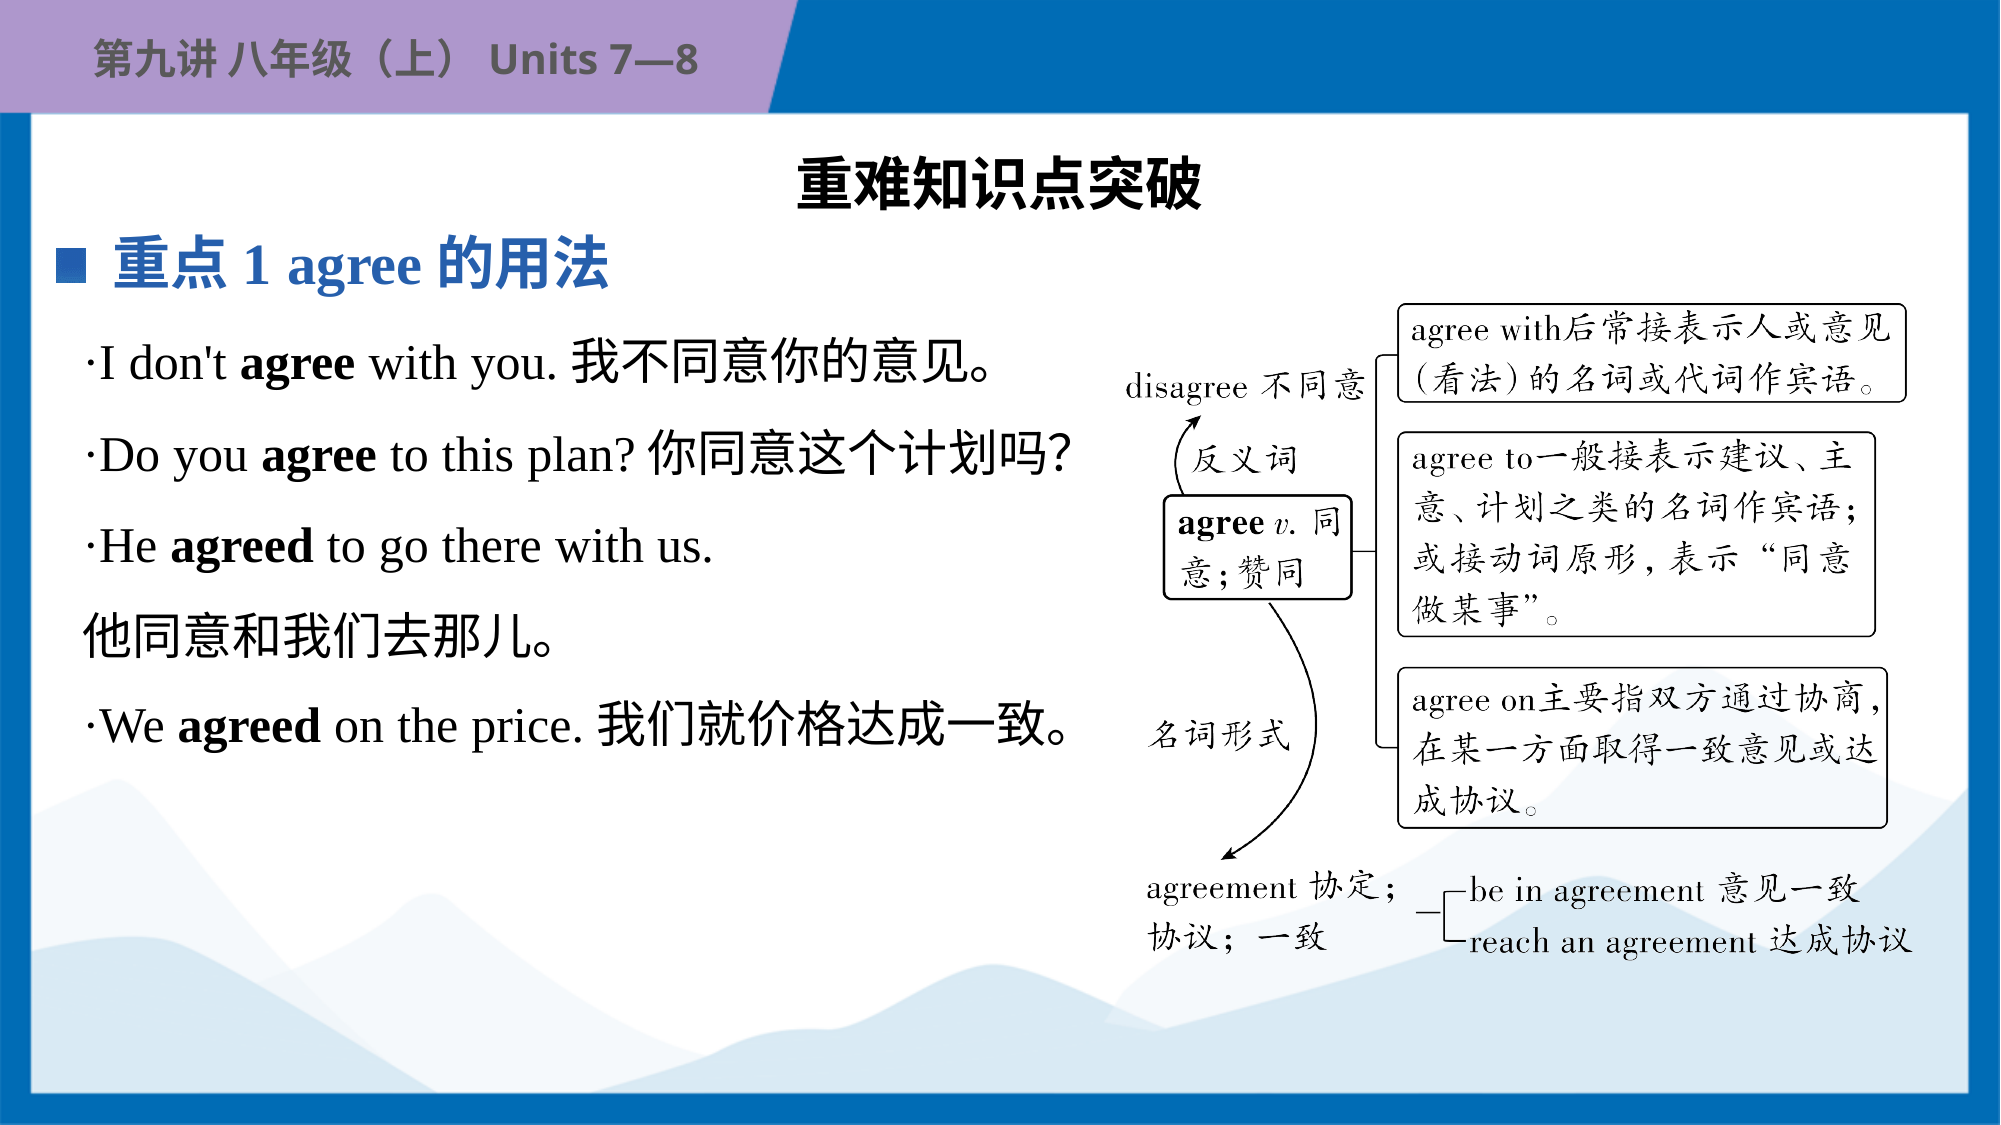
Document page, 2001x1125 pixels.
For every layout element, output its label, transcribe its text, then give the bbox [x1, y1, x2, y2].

picture [0, 0, 2000, 1125]
text_box 重难知识点突破 [82, 146, 1917, 217]
text_box ·I don't agree with you.我不同意你的意见。 ·Do you agree to this plan?你同意这个计划吗？ ·He agreed to go there with us. 他同意和我们去那儿。 ·We agreed on the price.我们就价格达成一致。 [82, 297, 1107, 743]
text_box 重点1 agree的用法 [112, 225, 1917, 296]
